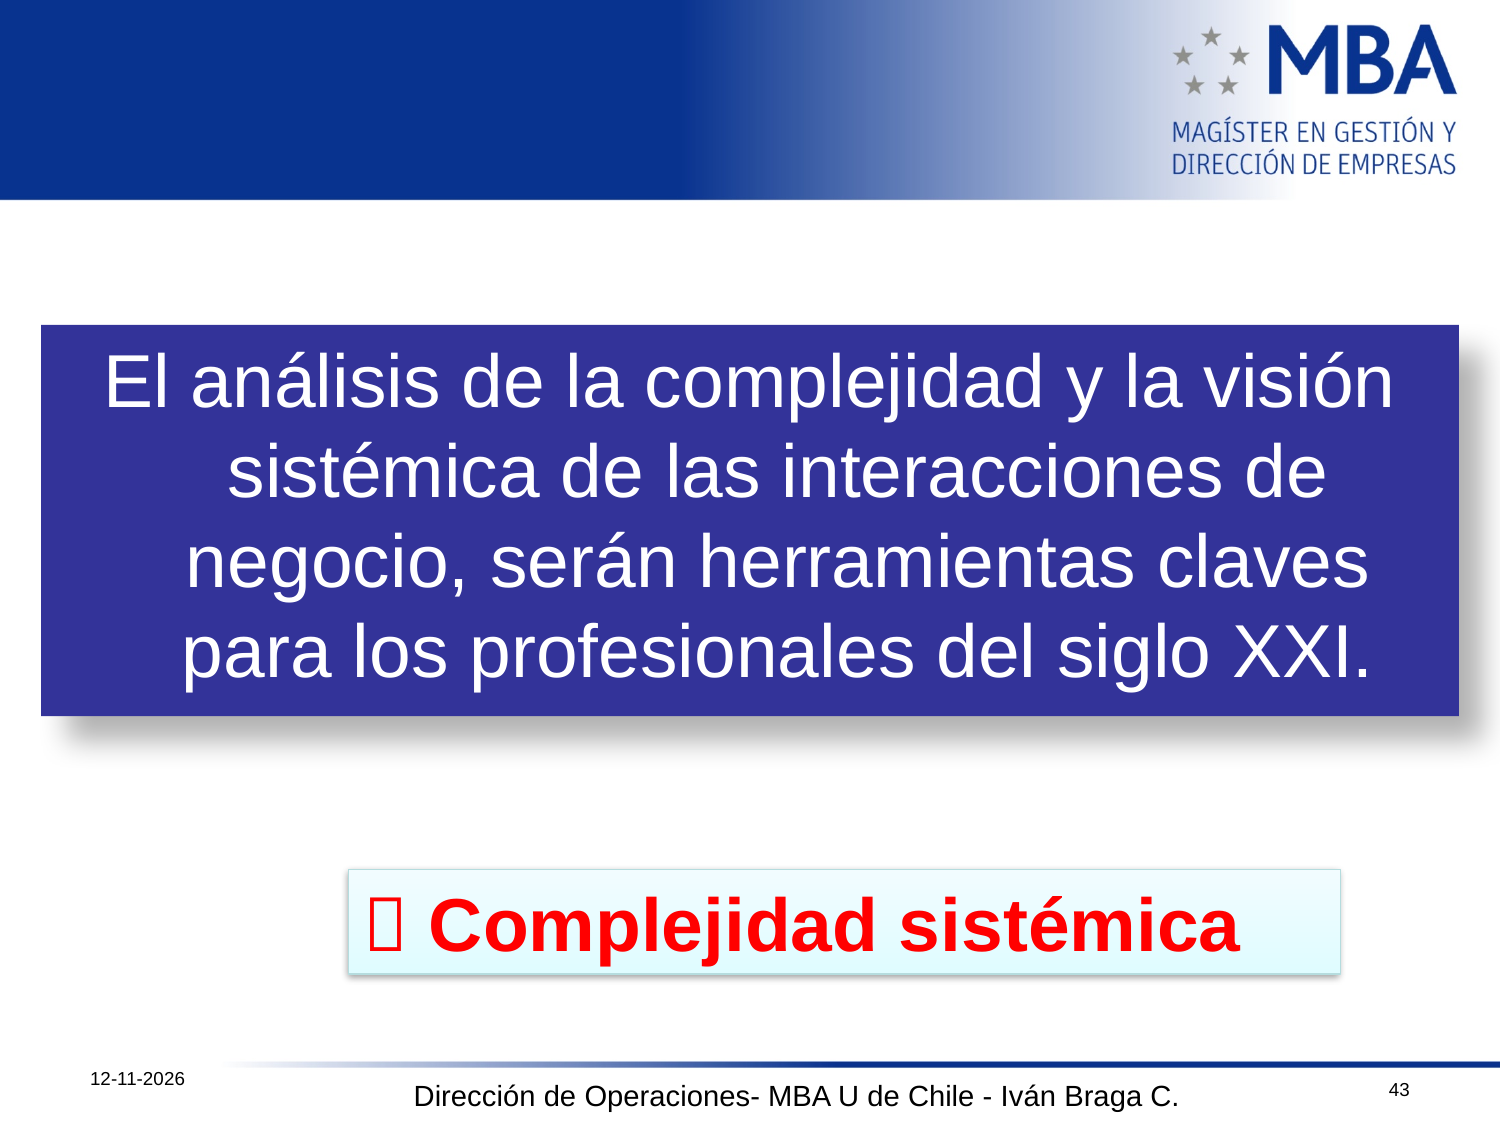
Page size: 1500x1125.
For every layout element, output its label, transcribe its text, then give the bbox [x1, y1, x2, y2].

footer [501, 1070, 1034, 1125]
picture [0, 0, 1500, 1125]
text_box  Complejidad sistémica [348, 869, 1341, 975]
slide_number 43 [1234, 1070, 1426, 1125]
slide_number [74, 1058, 426, 1103]
list El análisis de la complejidad y la visión sistémica de las interacciones de negocio, serán herramientas claves para los profesionales del siglo XXI. [38, 322, 1462, 719]
